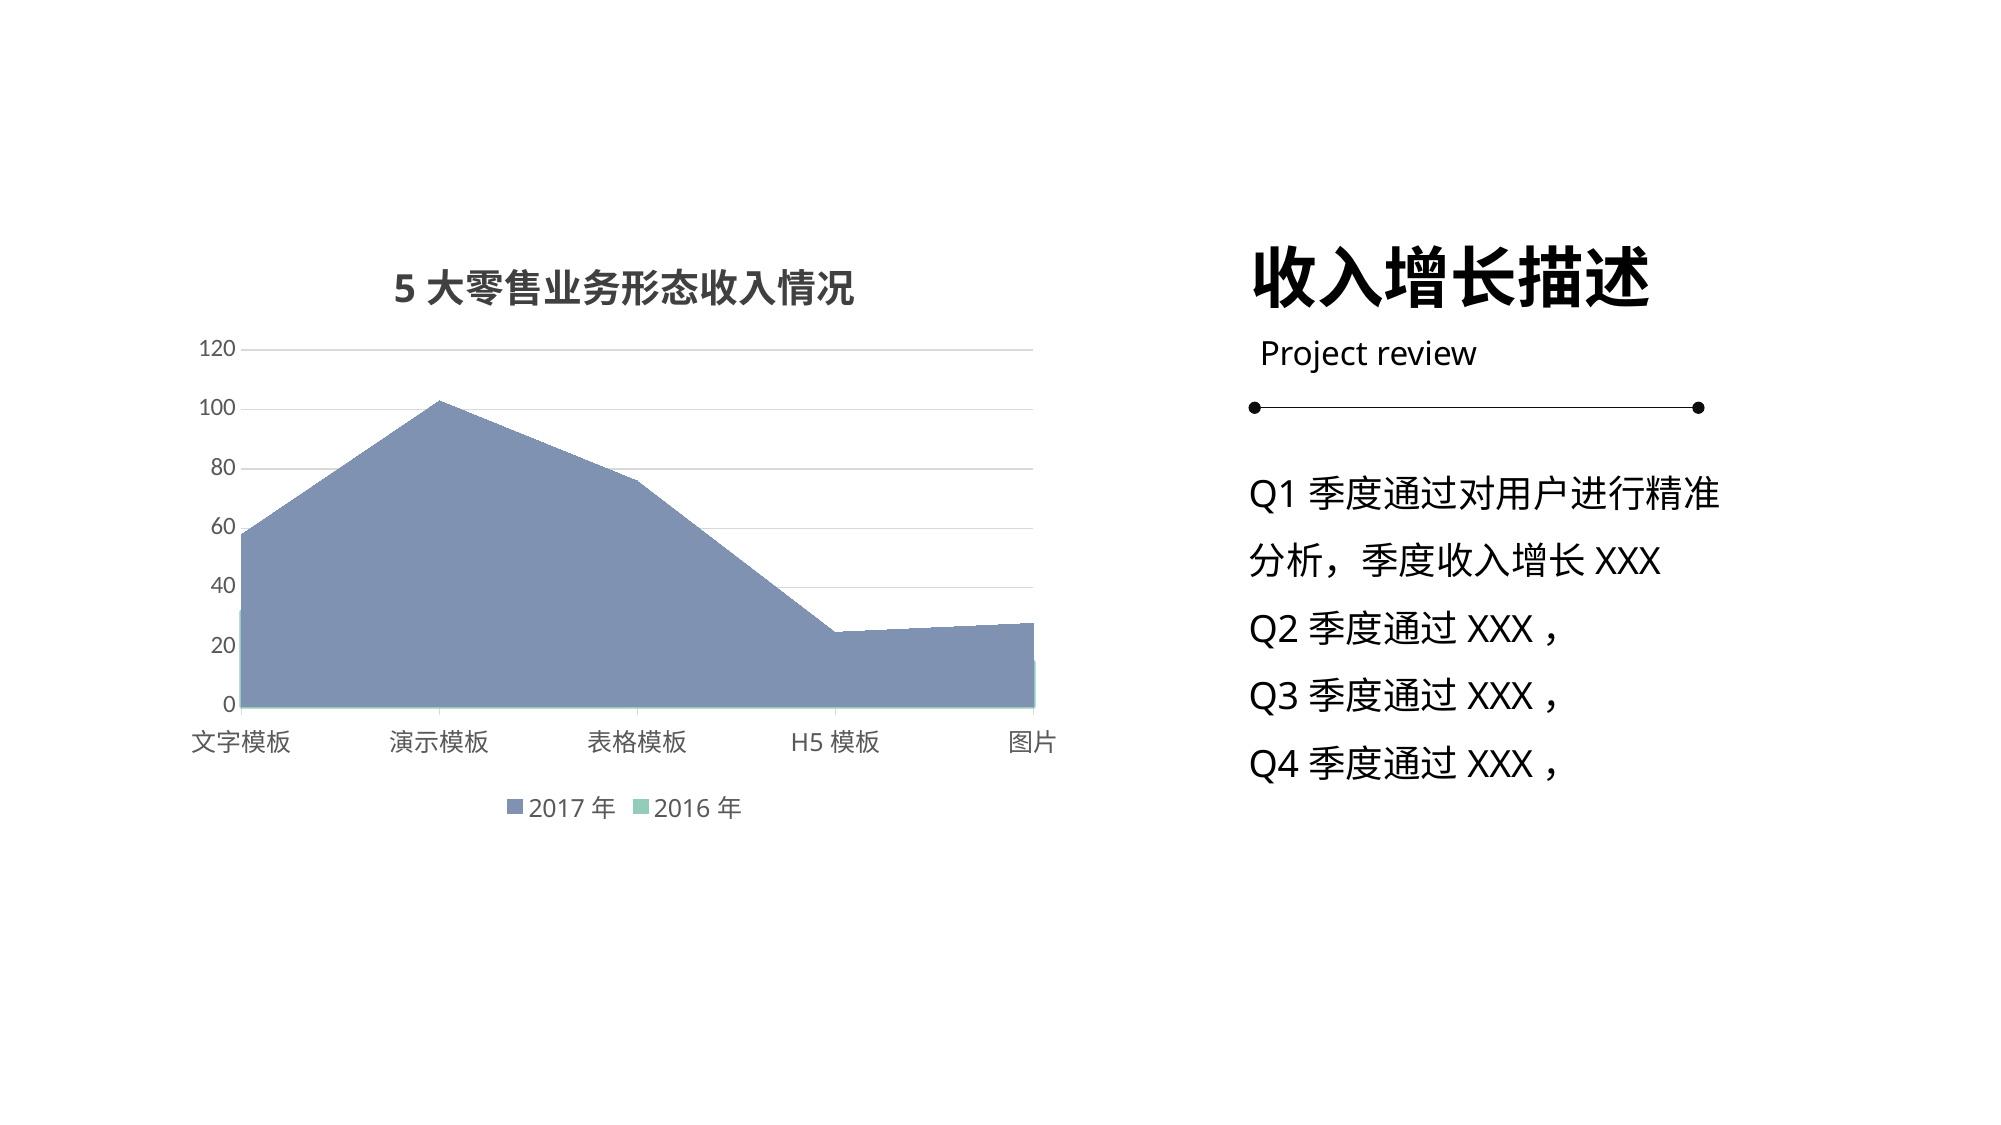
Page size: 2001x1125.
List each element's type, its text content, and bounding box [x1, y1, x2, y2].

text_box Project review [1245, 324, 1493, 380]
text_box Q1季度通过对用户进行精准分析，季度收入增长XXX Q2季度通过XXX， Q3季度通过XXX， Q4季度通过XXX， [1233, 439, 1749, 792]
text_box 收入增长描述 [1235, 228, 1666, 324]
chart [173, 229, 1077, 832]
